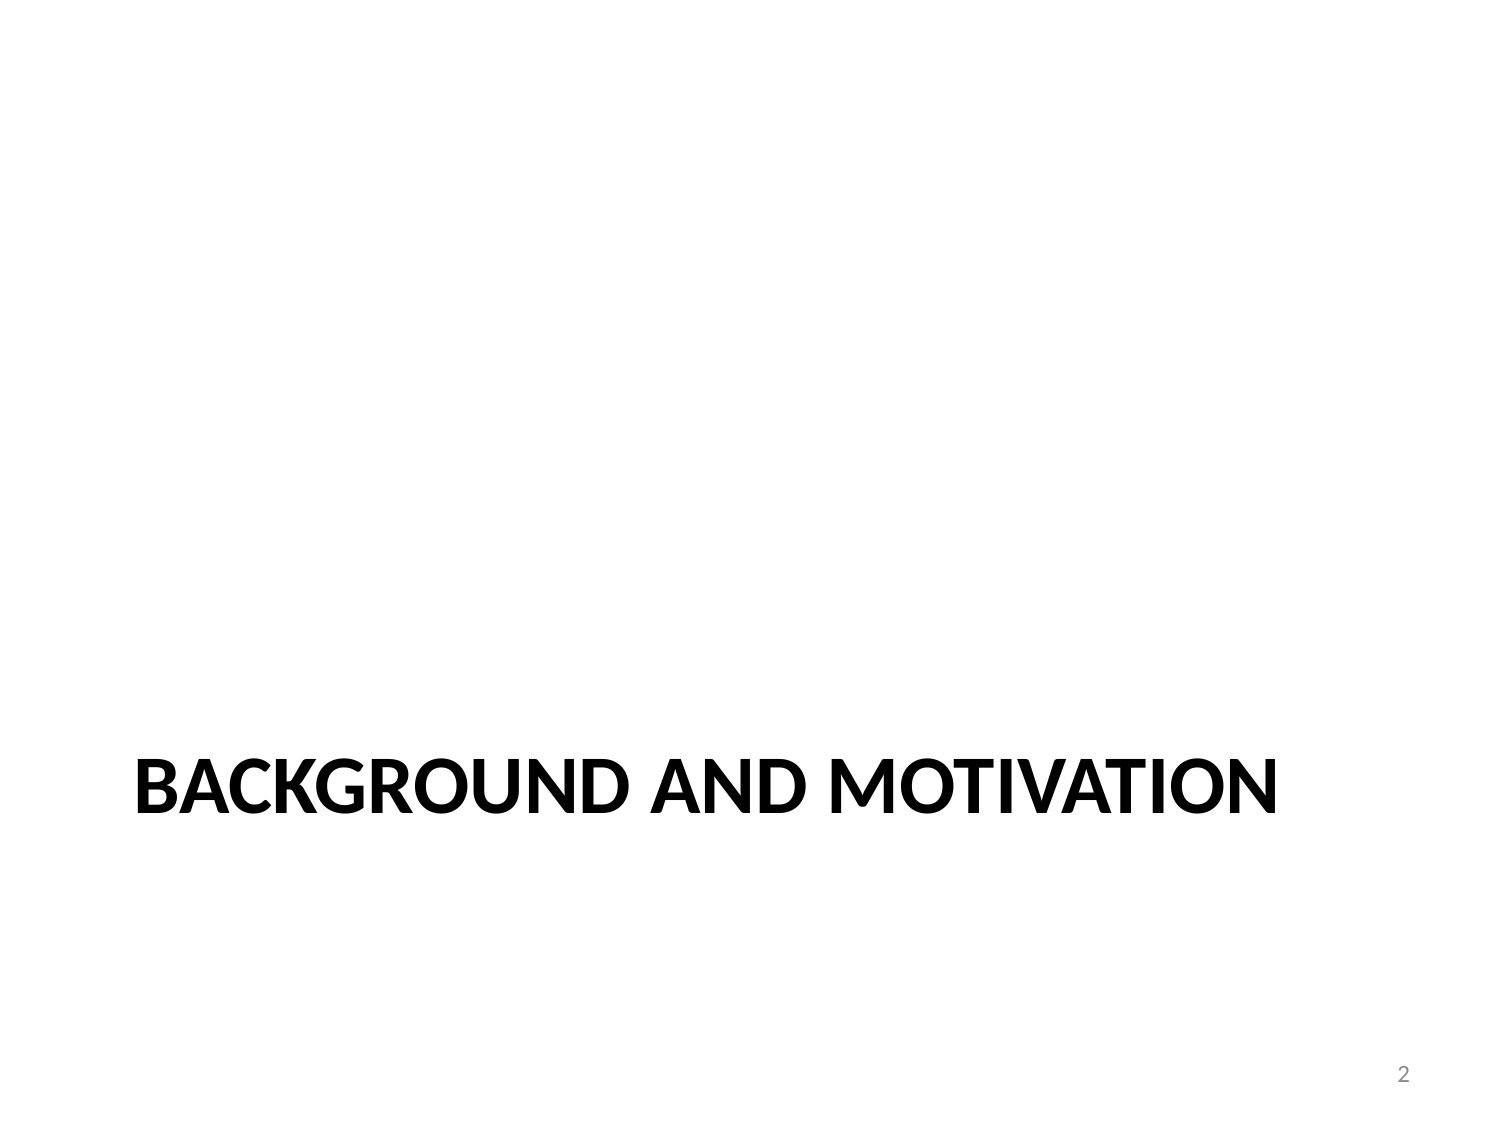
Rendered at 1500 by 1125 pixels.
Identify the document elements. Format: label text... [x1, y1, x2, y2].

title Background and motivation [118, 722, 1394, 947]
slide_number 2 [1074, 1042, 1425, 1103]
